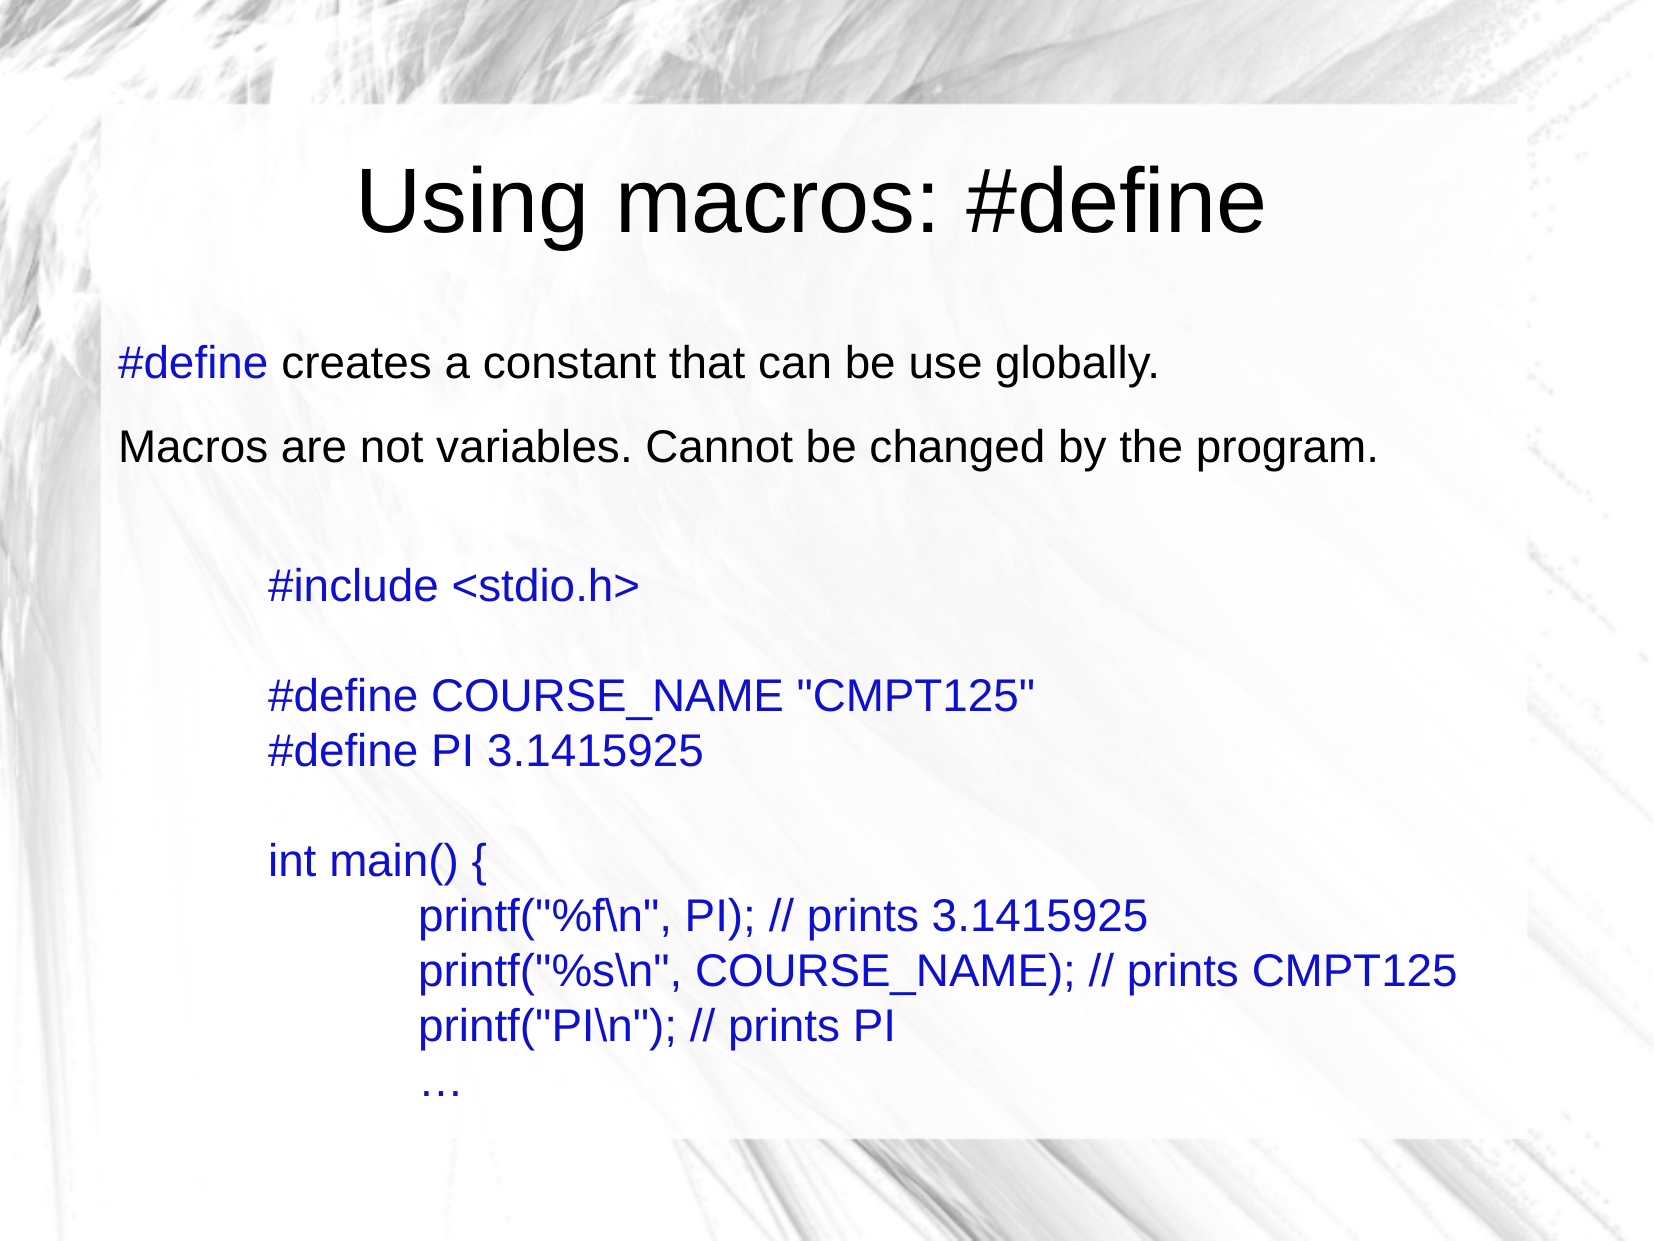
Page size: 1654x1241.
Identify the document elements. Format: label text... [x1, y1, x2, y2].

picture [0, 0, 1654, 1241]
list #define creates a constant that can be use globally. Macros are not variables. Cannot be changed by the program. #include <stdio.h> #define COURSE_NAME "CMPT125" #define PI 3.1415925 int main() { printf("%f\n", PI); // prints 3.1415925 printf("%s\n", COURSE_NAME); // prints CMPT125 printf("PI\n"); // prints PI … [118, 332, 1571, 1121]
title Using macros: #define [118, 93, 1506, 299]
